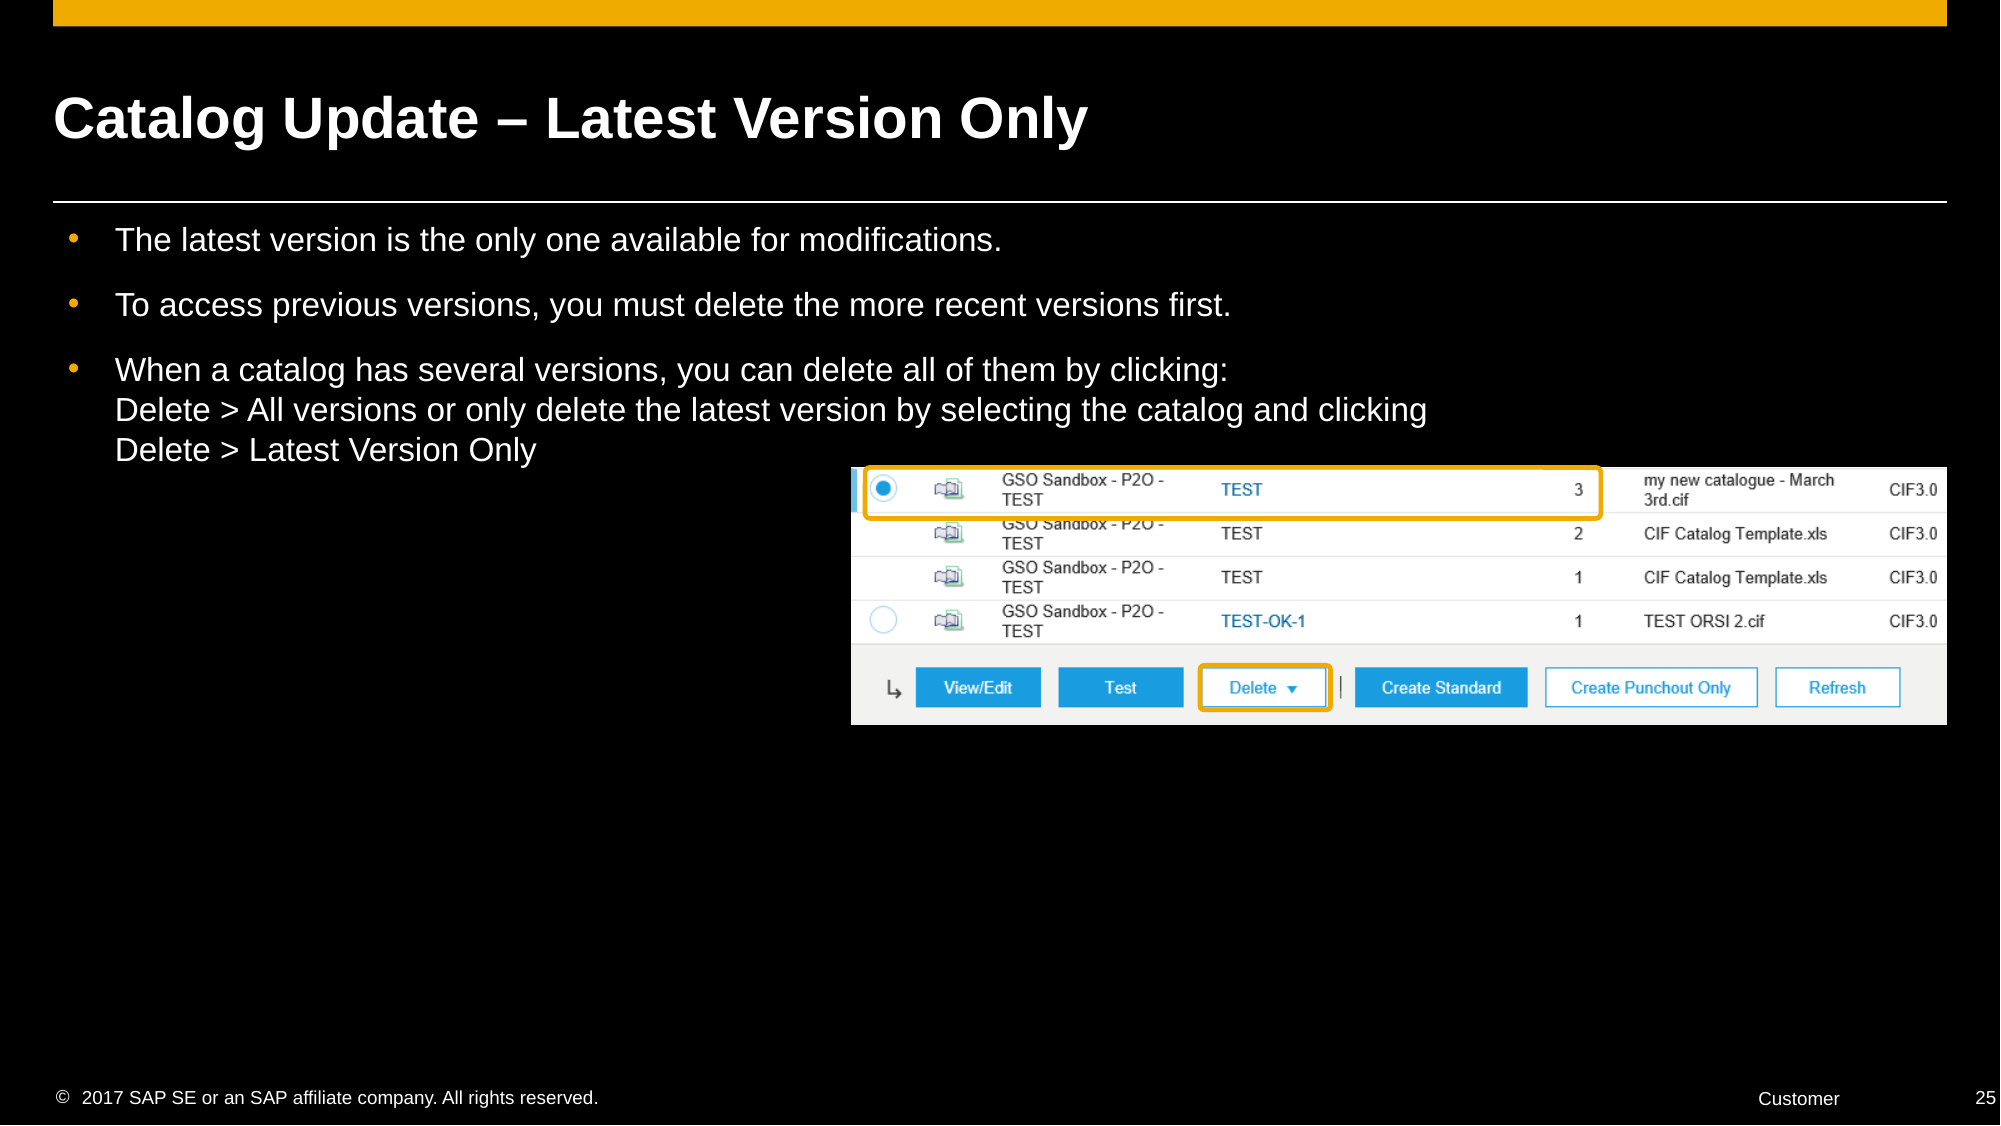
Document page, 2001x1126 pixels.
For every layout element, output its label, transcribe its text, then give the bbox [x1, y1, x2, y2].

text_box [851, 467, 1948, 726]
text_box The latest version is the only one available for modifications. To access previous versions, you must delete the more recent versions first. When a catalog has several versions, you can delete all of them by clicking: Delete > All versions or only delete the latest version by selecting the catalog and clicking Delete > Latest Version Only [53, 211, 1947, 529]
title Catalog Update – Latest Version Only [53, 53, 1947, 178]
